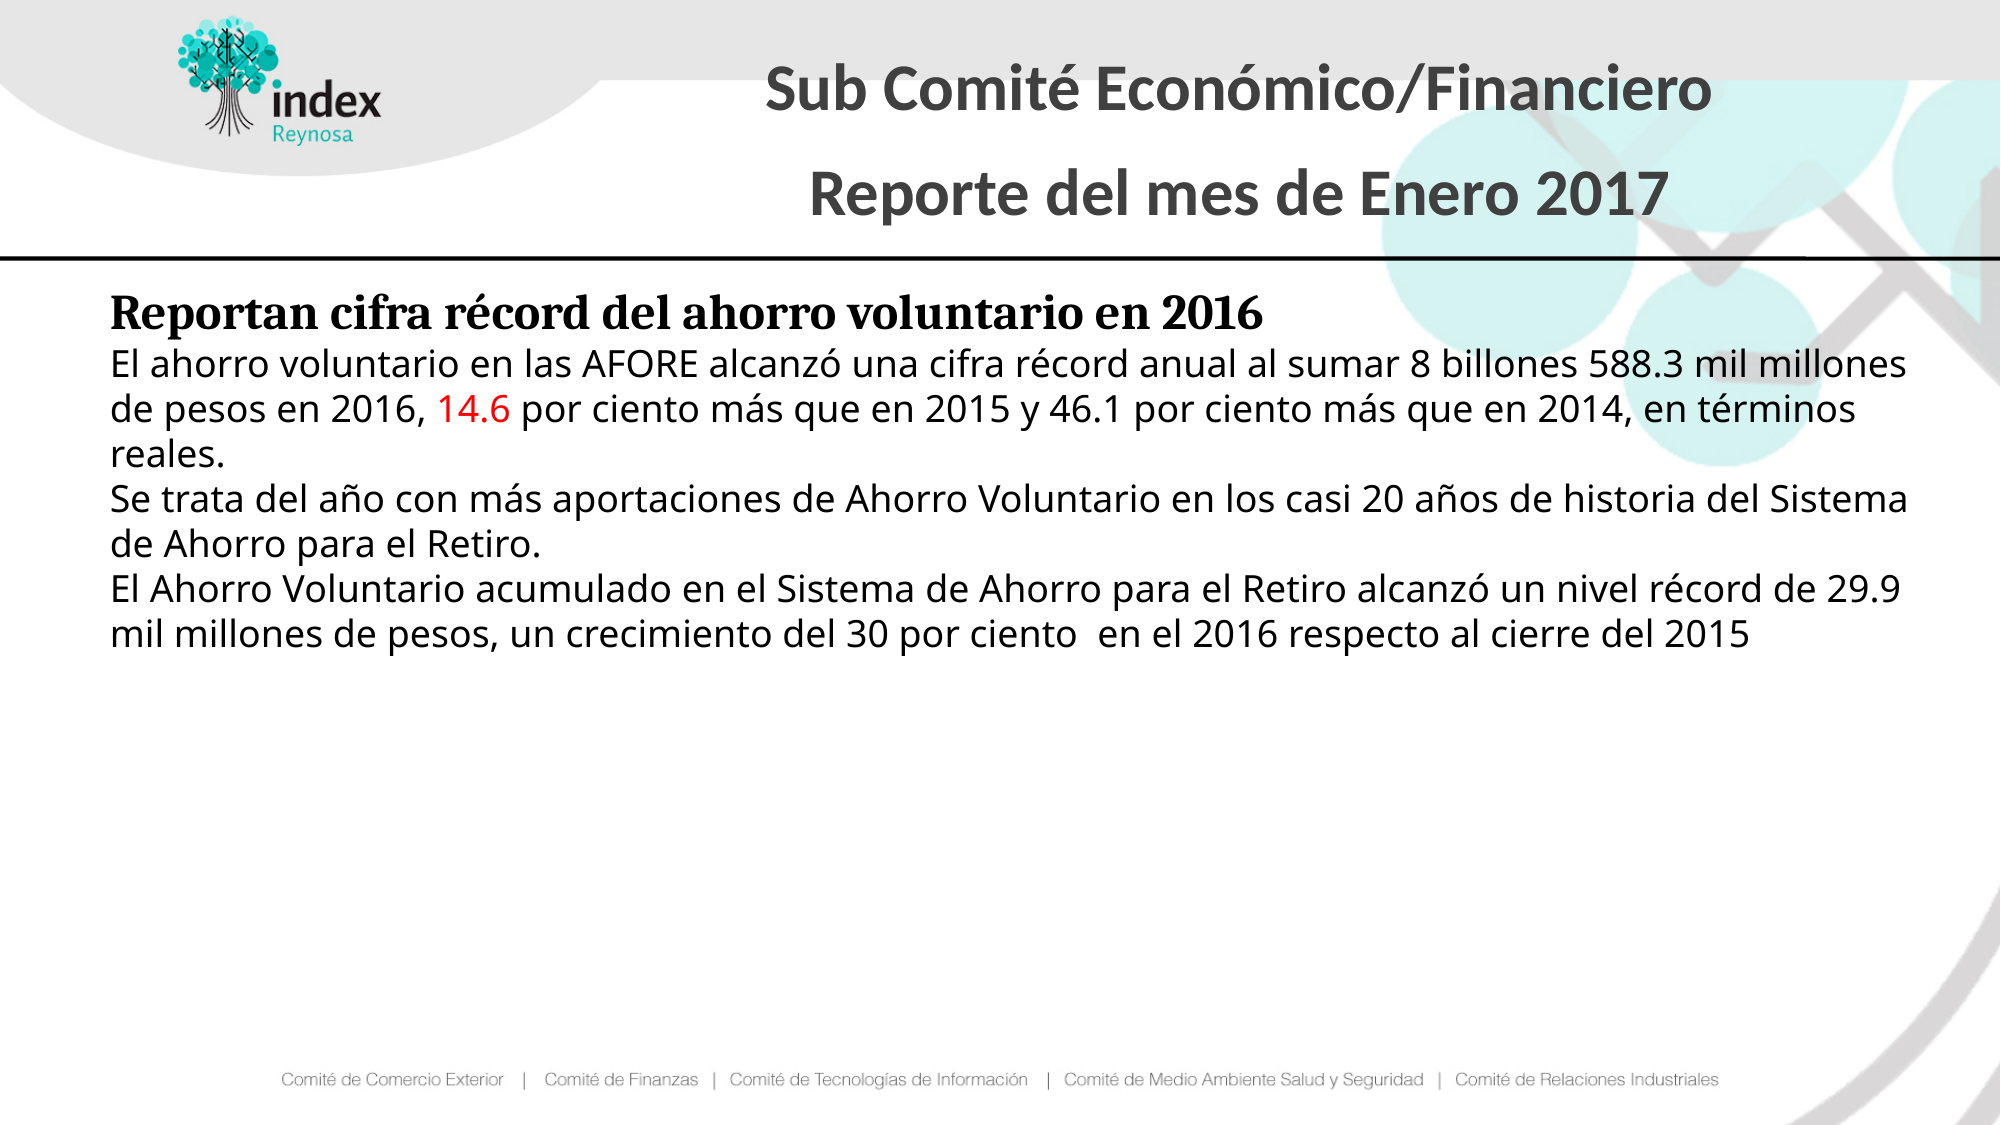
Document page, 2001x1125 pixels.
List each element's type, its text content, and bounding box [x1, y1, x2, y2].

title Sub Comité Económico/Financiero Reporte del mes de Enero 2017 [552, 39, 1928, 243]
text_box Reportan cifra récord del ahorro voluntario en 2016 El ahorro voluntario en las AFORE alcanzó una cifra récord anual al sumar 8 billones 588.3 mil millones de pesos en 2016, 14.6 por ciento más que en 2015 y 46.1 por ciento más que en 2014, en términos reales. Se trata del año con más aportaciones de Ahorro Voluntario en los casi 20 años de historia del Sistema de Ahorro para el Retiro. El Ahorro Voluntario acumulado en el Sistema de Ahorro para el Retiro alcanzó un nivel récord de 29.9 mil millones de pesos, un crecimiento del 30 por ciento en el 2016 respecto al cierre del 2015 [94, 272, 1962, 708]
picture [0, 0, 2000, 258]
picture [0, 259, 2000, 1125]
